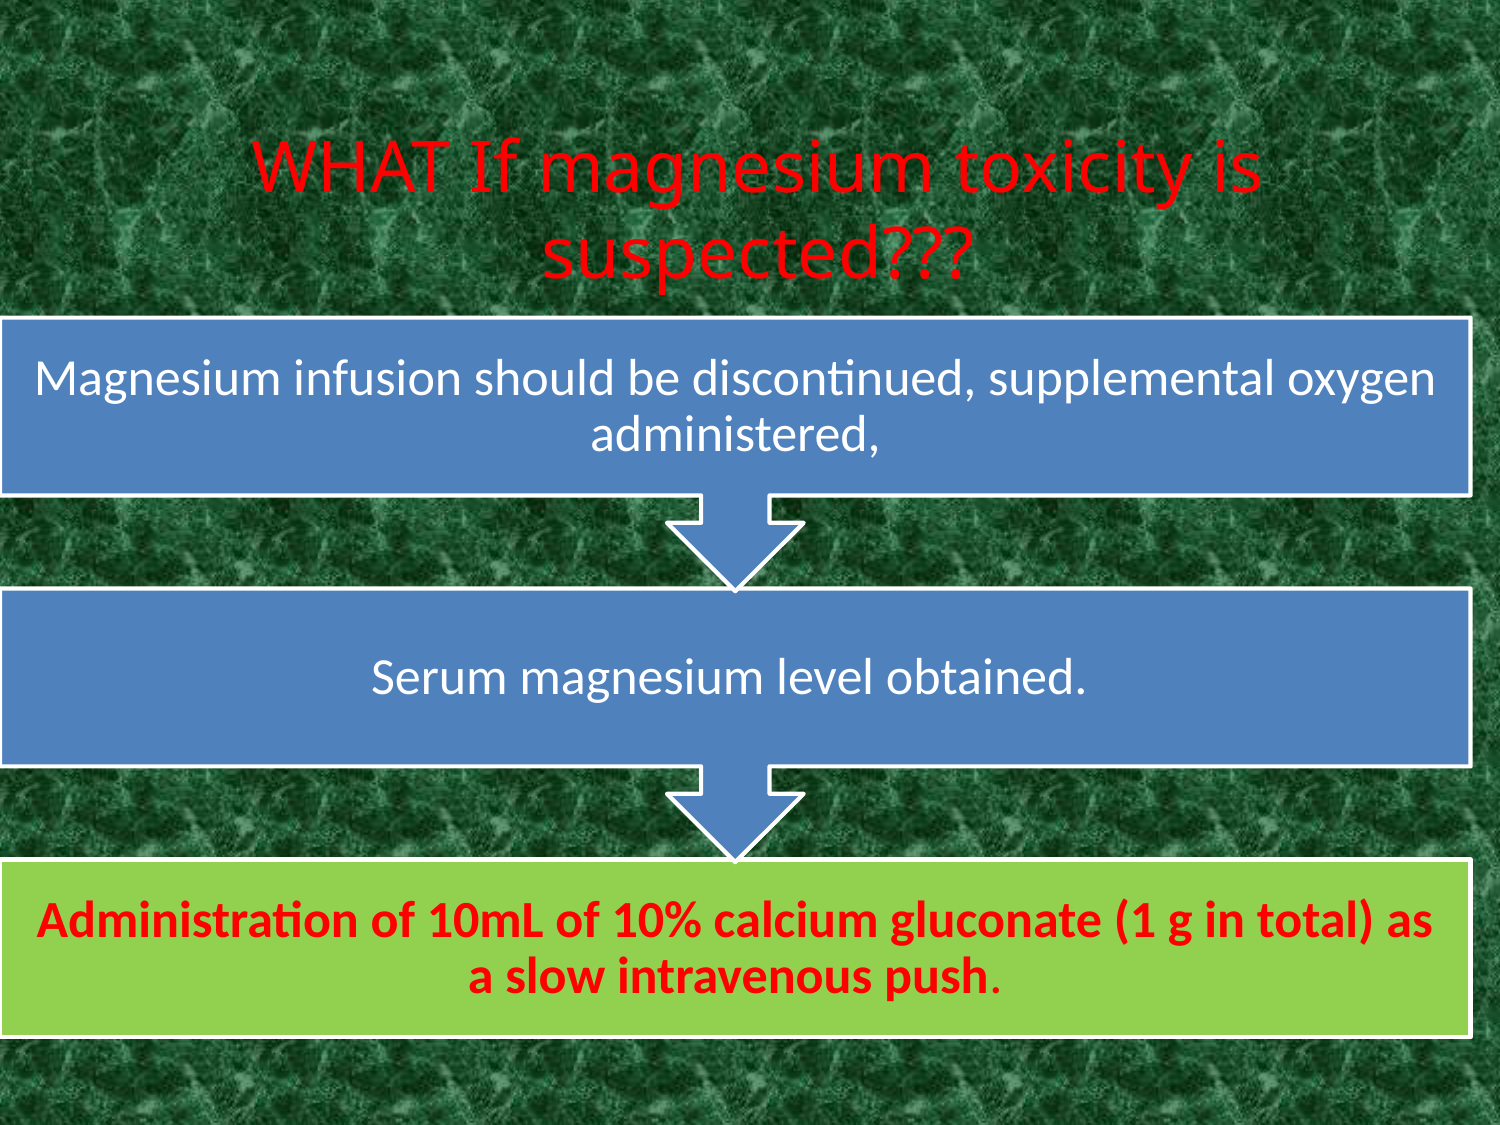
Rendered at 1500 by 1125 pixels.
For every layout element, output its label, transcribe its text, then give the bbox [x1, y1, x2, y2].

title WHAT If magnesium toxicity is suspected??? [16, 113, 1500, 302]
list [0, 317, 1471, 1038]
picture [0, 0, 1500, 1125]
